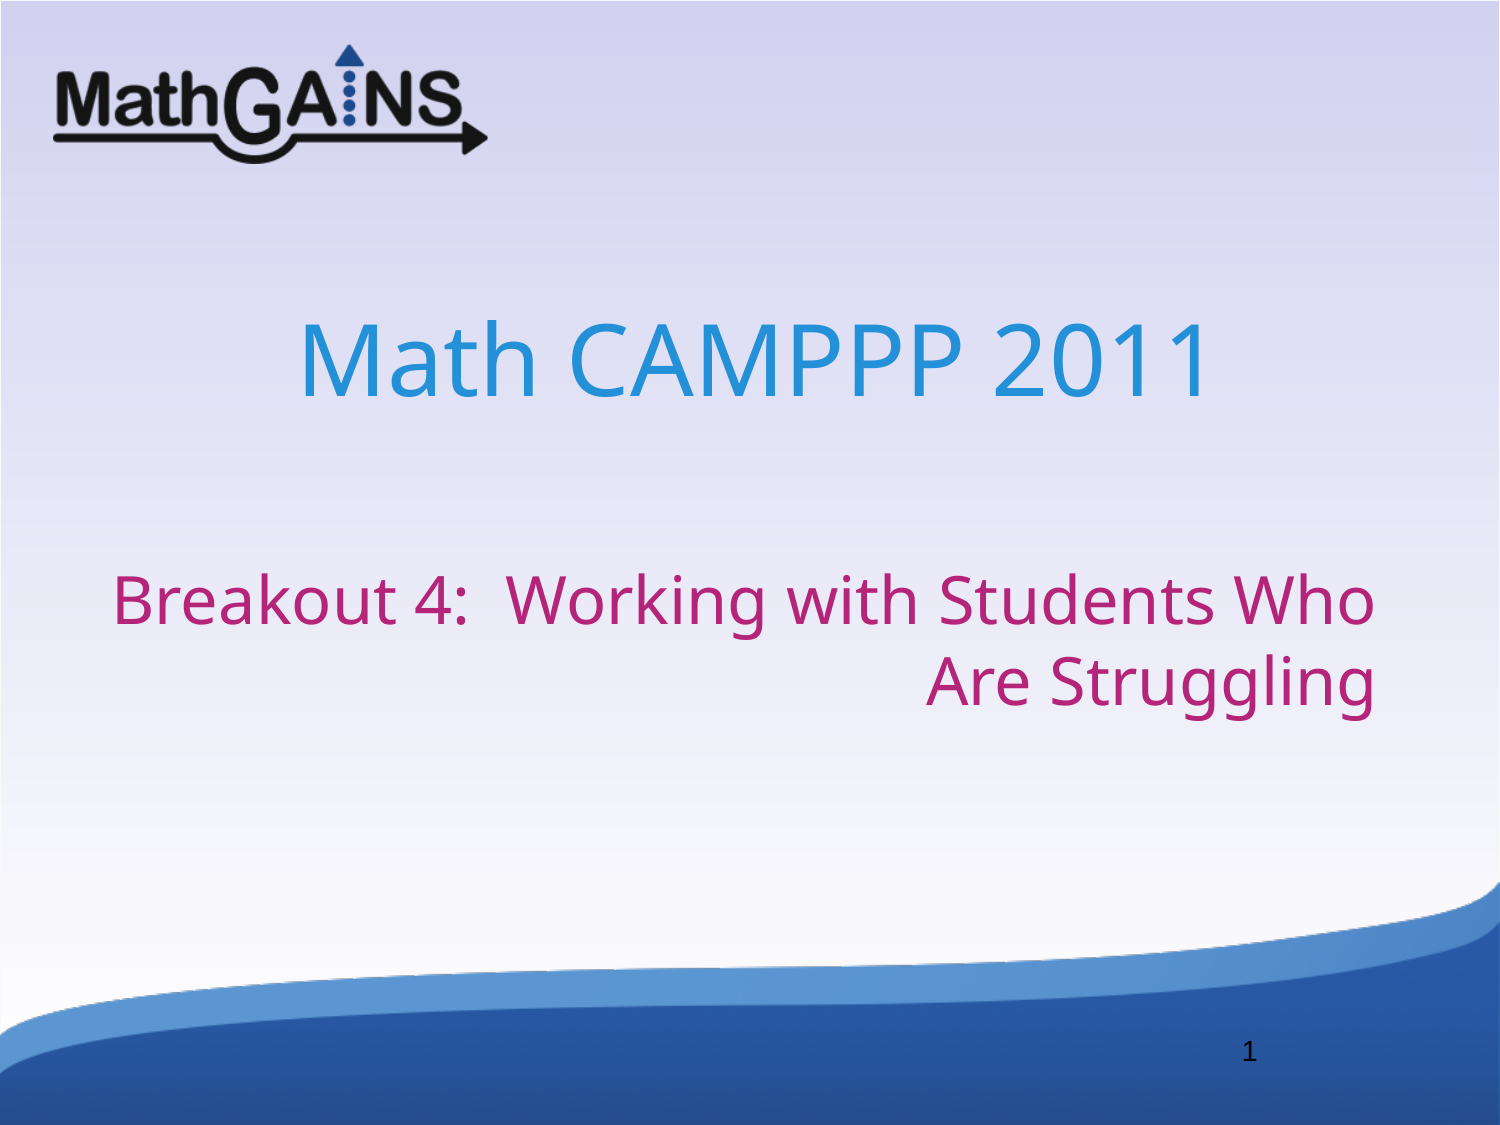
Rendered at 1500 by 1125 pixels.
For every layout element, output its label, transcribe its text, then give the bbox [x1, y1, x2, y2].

title Math CAMPPP 2011 [99, 161, 1426, 551]
picture [0, 878, 1500, 1125]
text_box [0, 0, 1500, 877]
list Breakout 4: Working with Students Who Are Struggling [36, 549, 1401, 876]
picture [53, 43, 490, 165]
